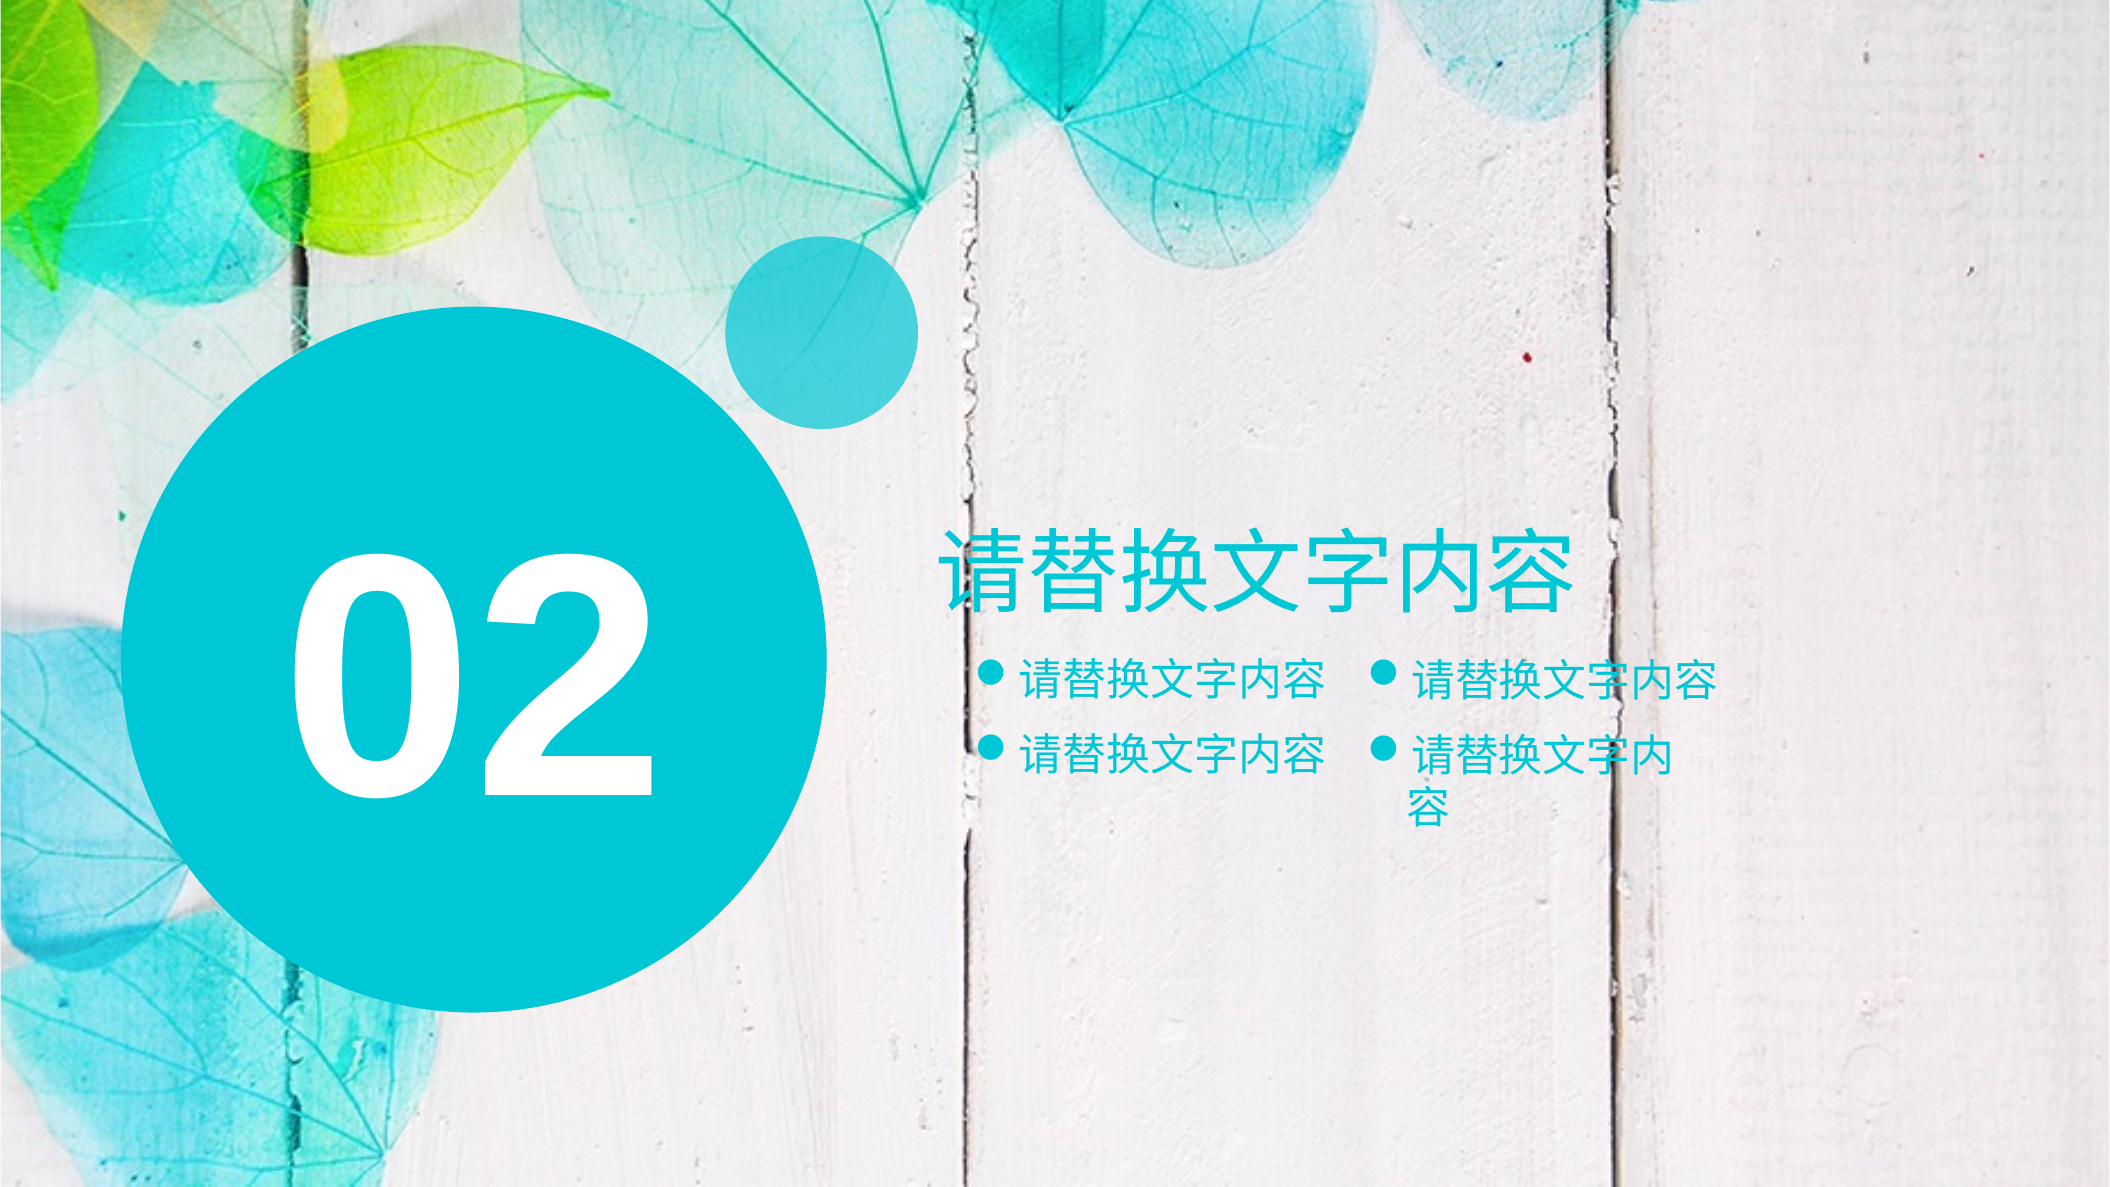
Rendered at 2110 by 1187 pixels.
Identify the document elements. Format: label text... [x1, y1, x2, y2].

text_box 请替换文字内容 [1367, 652, 1752, 705]
text_box 请替换文字内容 [1367, 727, 1716, 833]
text_box [119, 305, 828, 1014]
text_box 请替换文字内容 [974, 726, 1339, 780]
text_box 02 [224, 450, 723, 865]
text_box [724, 235, 920, 431]
text_box 请替换文字内容 [974, 651, 1339, 705]
text_box 请替换文字内容 [921, 484, 1594, 632]
picture [0, 0, 2110, 1187]
